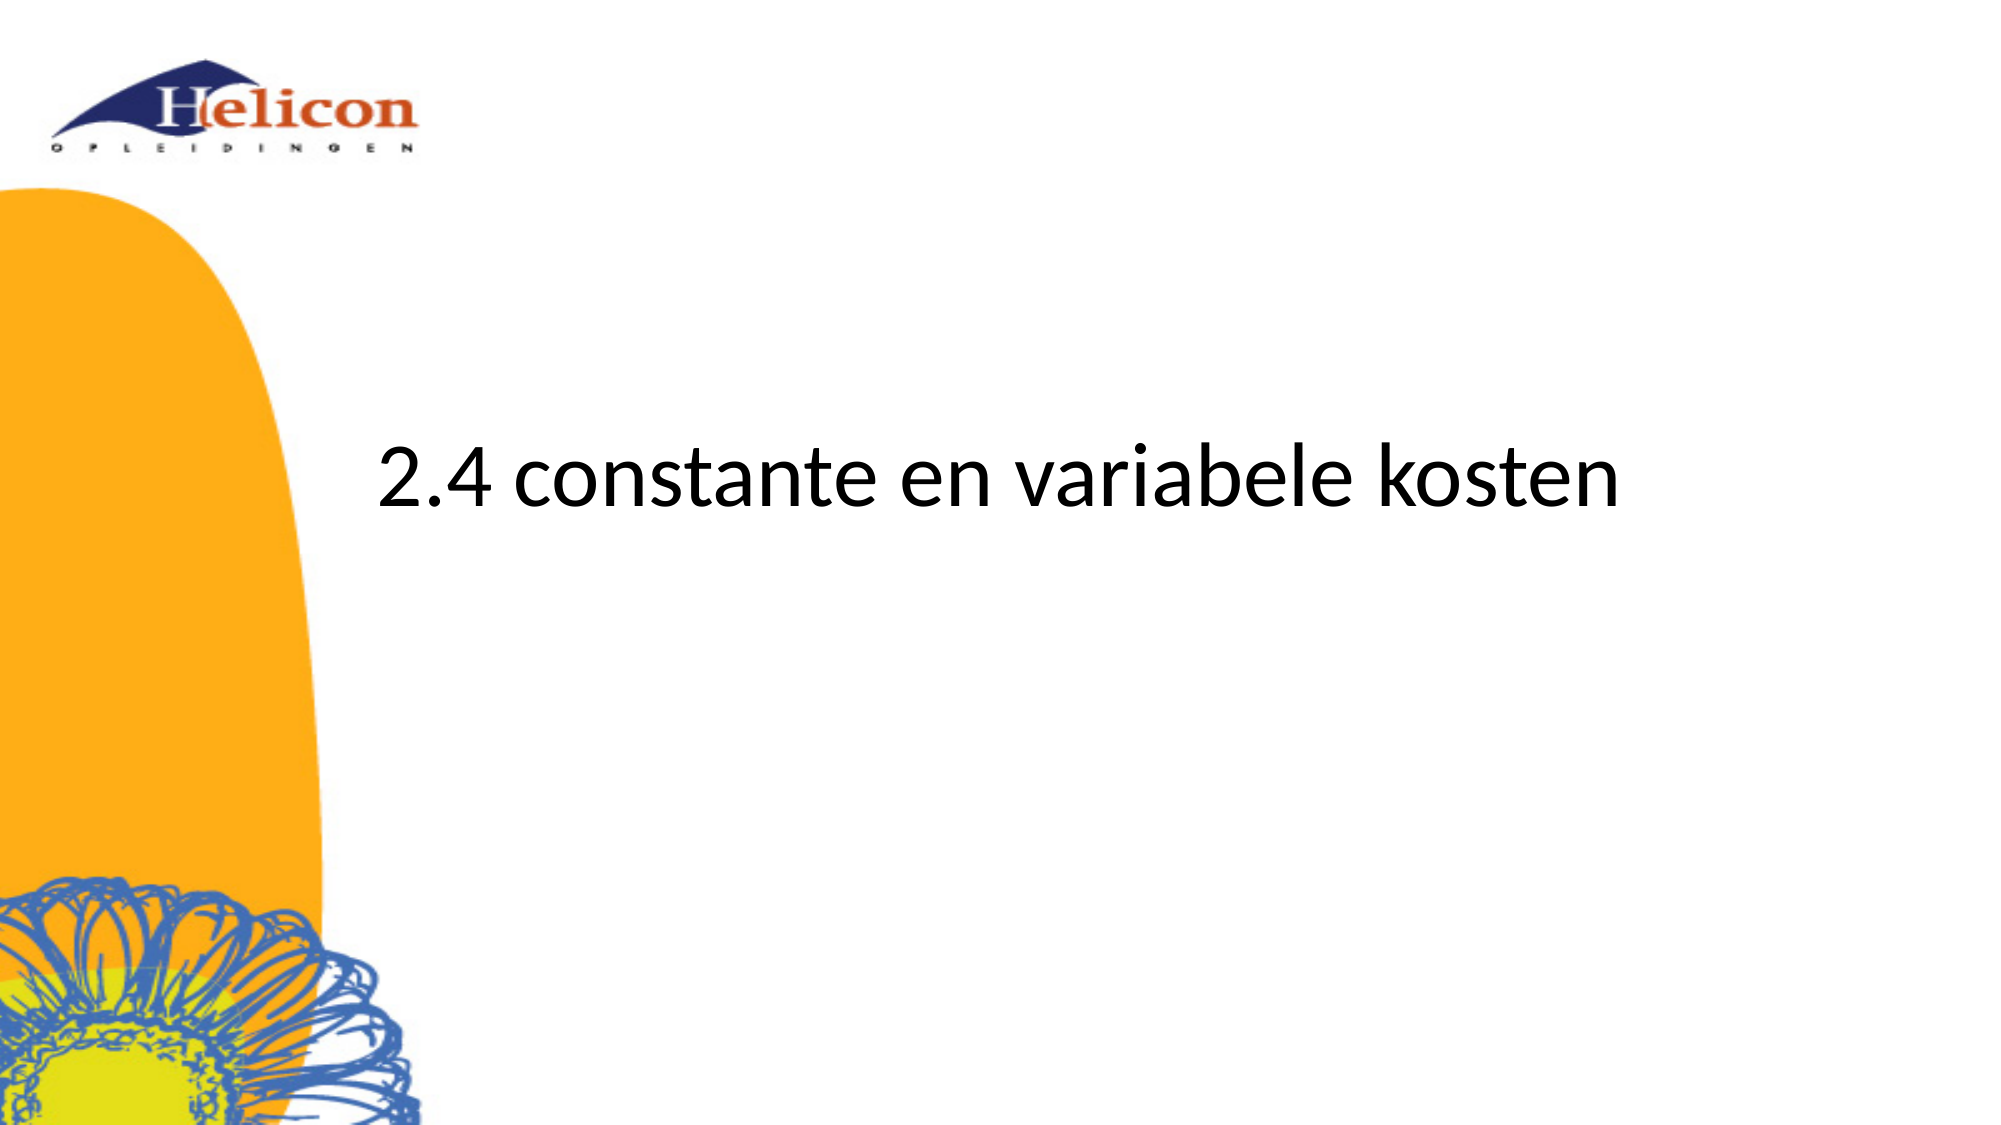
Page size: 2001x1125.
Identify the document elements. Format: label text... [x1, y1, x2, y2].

picture [0, 0, 2001, 1125]
title 2.4 constante en variabele kosten [150, 349, 1850, 591]
